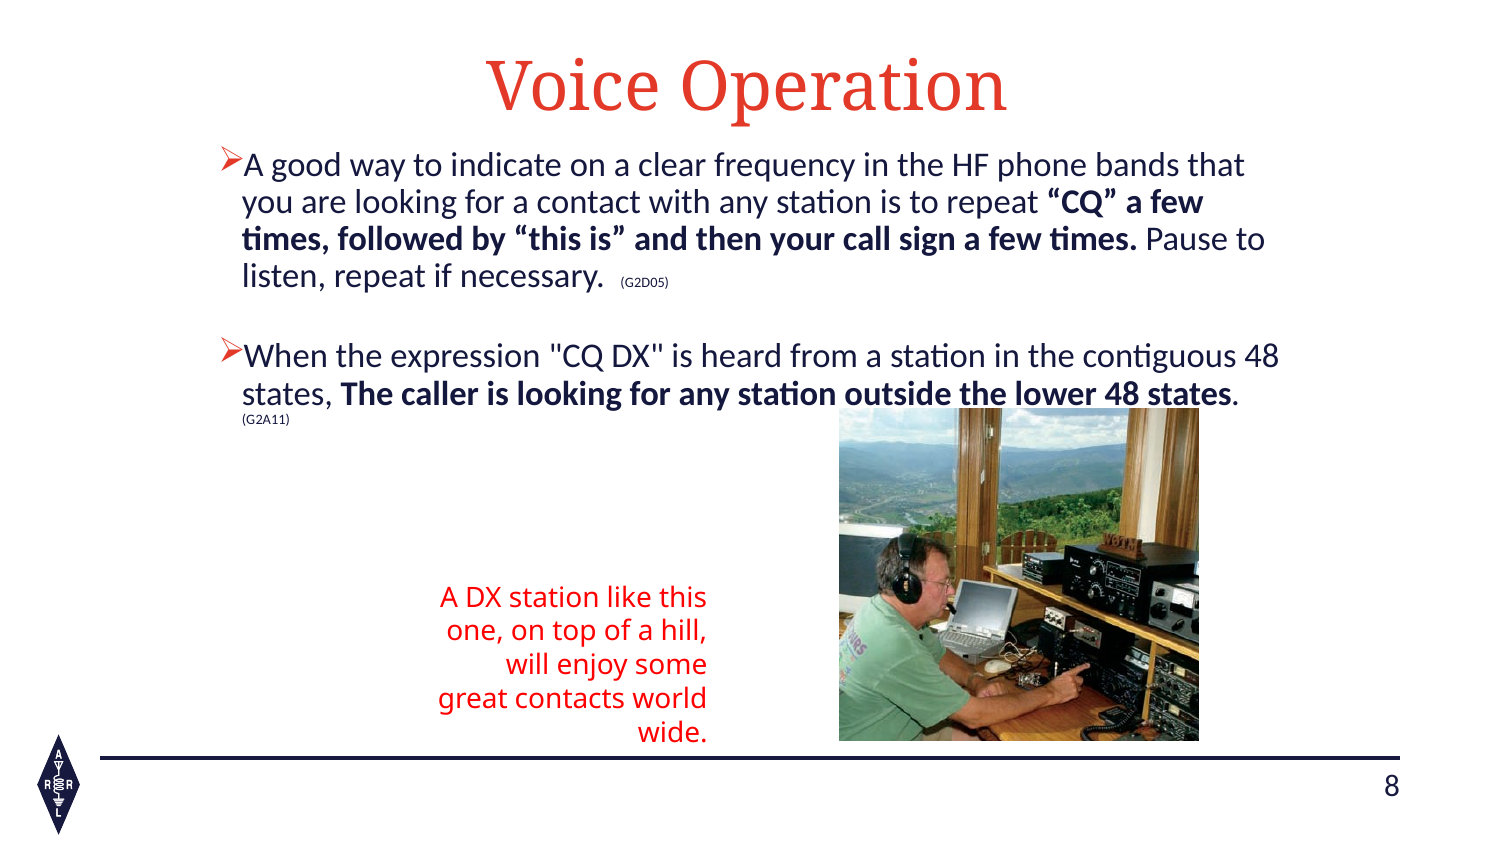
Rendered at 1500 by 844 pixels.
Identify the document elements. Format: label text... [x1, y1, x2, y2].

picture [839, 408, 1199, 741]
list A good way to indicate on a clear frequency in the HF phone bands that you are looking for a contact with any station is to repeat “CQ” a few times, followed by “this is” and then your call sign a few times. Pause to listen, repeat if necessary. (G2D05) When the expression "CQ DX" is heard from a station in the contiguous 48 states, The caller is looking for any station outside the lower 48 states. (G2A11) [218, 140, 1282, 449]
picture [37, 734, 80, 835]
text_box A DX station like this one, on top of a hill, will enjoy some great contacts world wide. [415, 571, 723, 755]
slide_number 8 [1302, 761, 1400, 807]
title Voice Operation [101, 44, 1395, 145]
